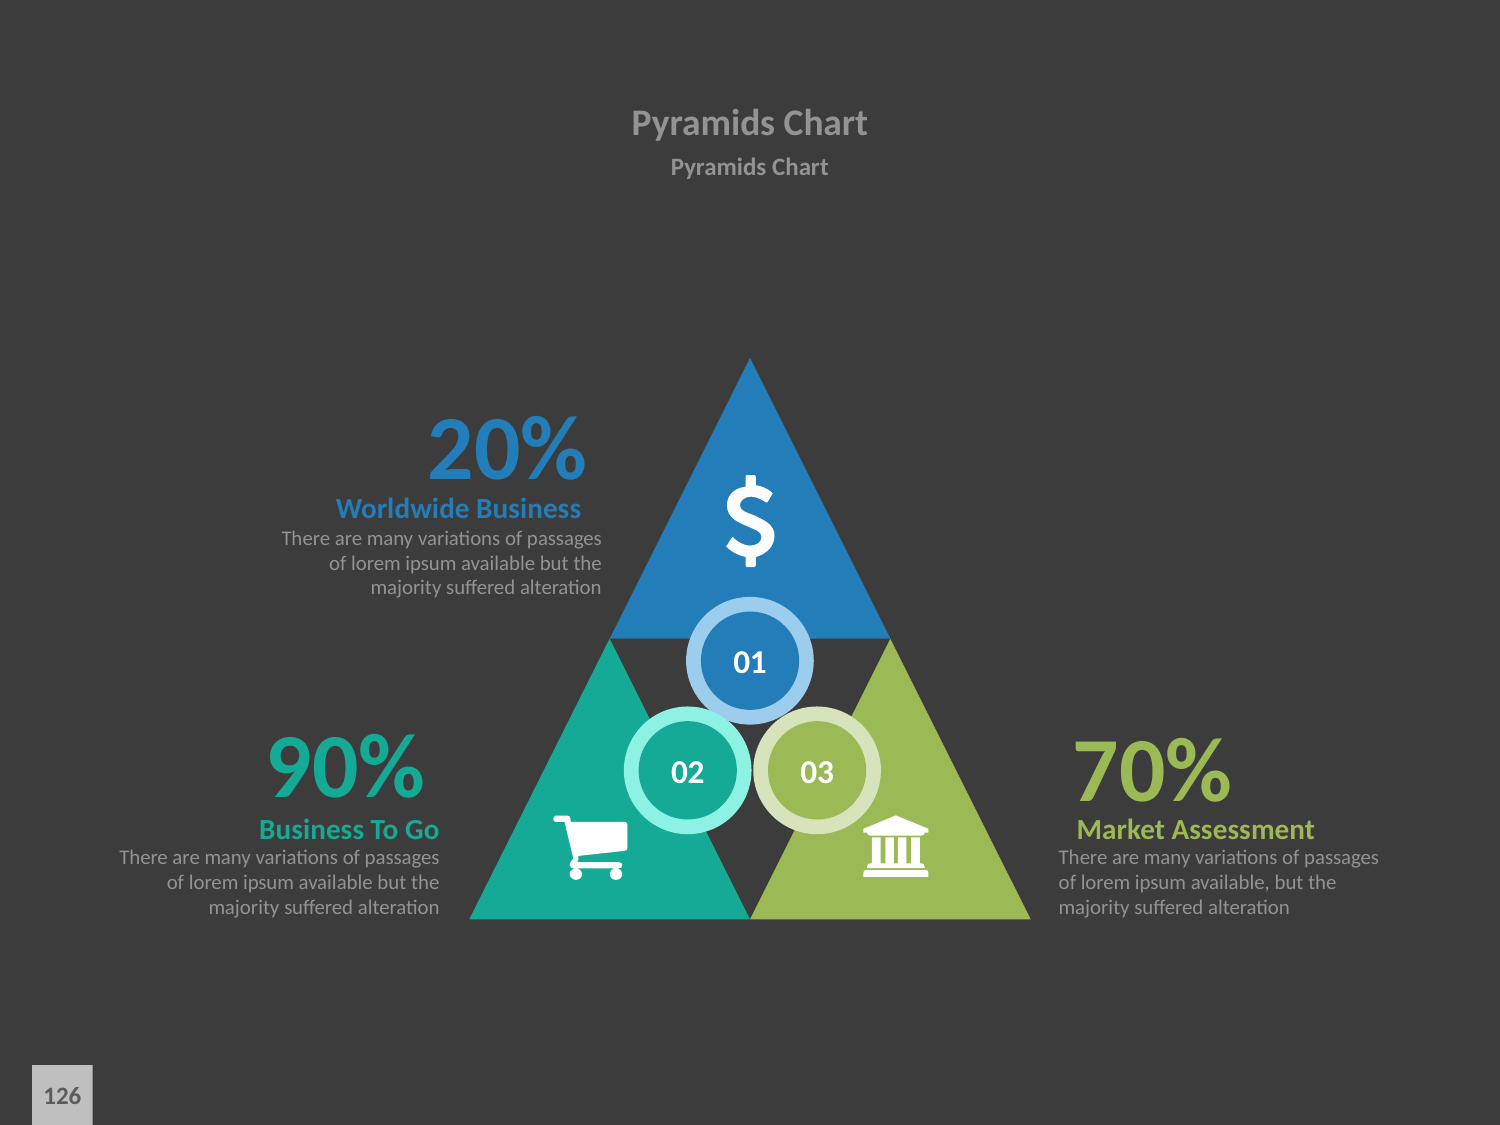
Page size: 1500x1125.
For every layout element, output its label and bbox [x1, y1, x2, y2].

text_box [98, 705, 440, 920]
list [412, 149, 1088, 183]
text_box [1058, 709, 1398, 920]
title [287, 91, 1213, 150]
text_box [467, 355, 1033, 922]
text_box [260, 387, 603, 601]
